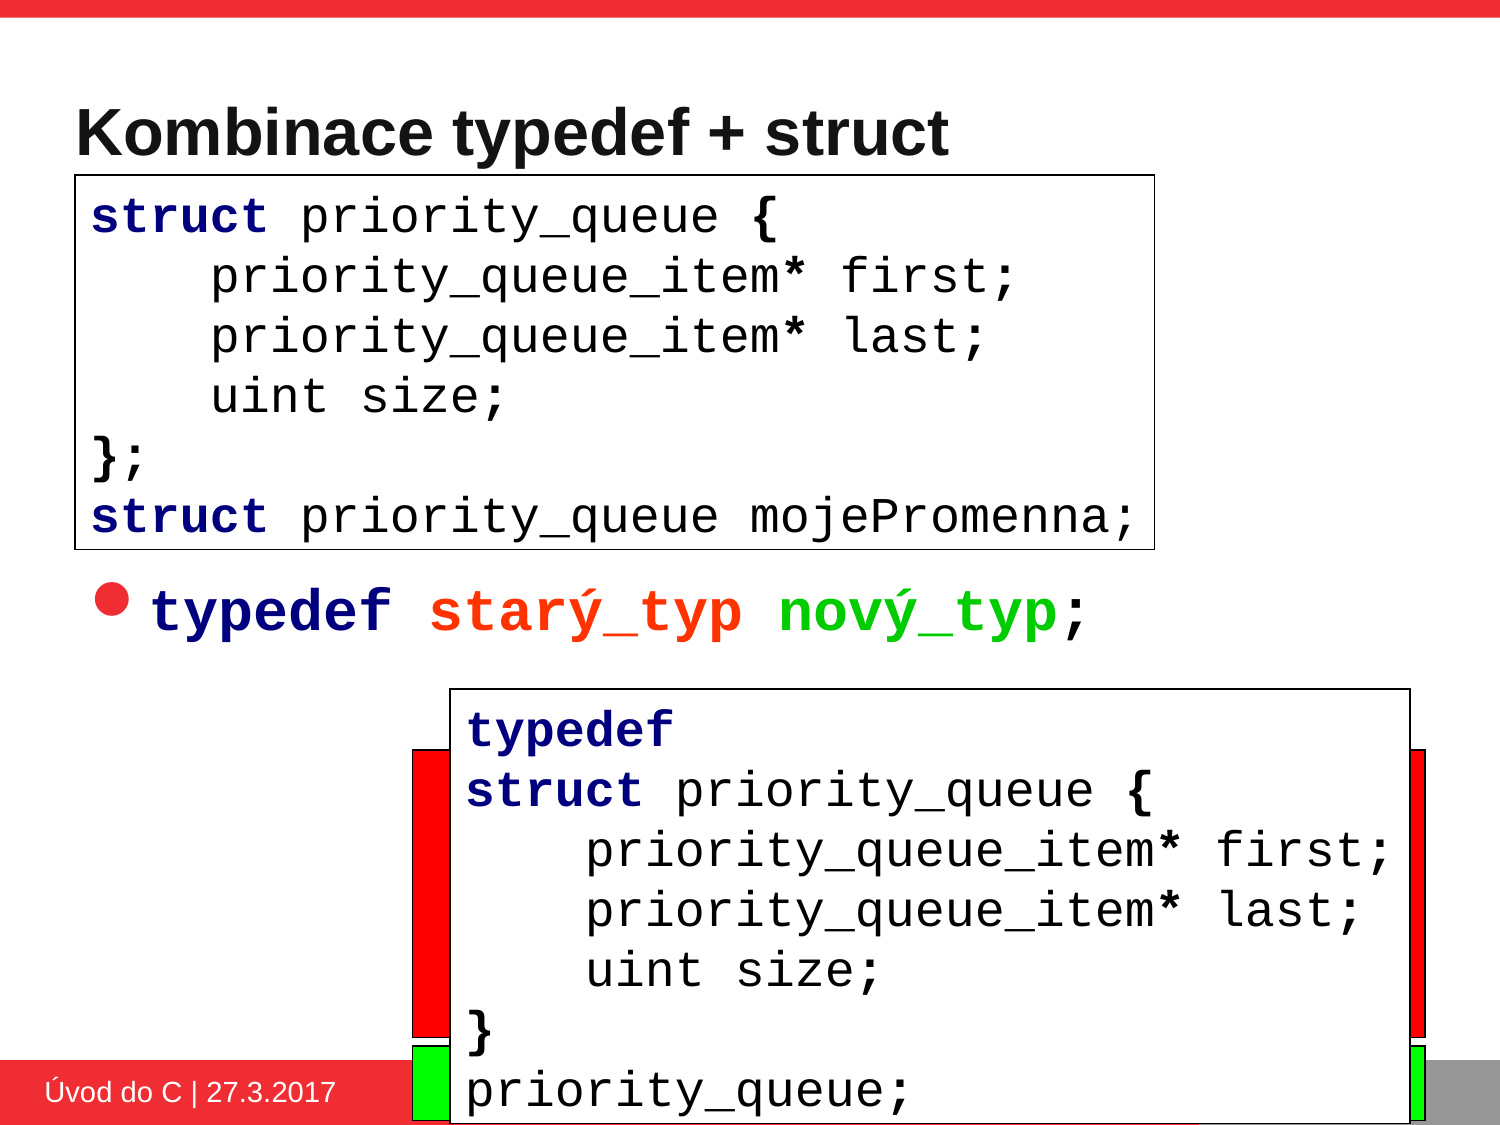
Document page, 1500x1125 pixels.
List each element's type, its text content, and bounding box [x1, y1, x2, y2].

title Kombinace typedef + struct [75, 45, 1471, 208]
text_box [412, 1029, 450, 1038]
text_box [412, 1045, 450, 1121]
text_box [1410, 1029, 1425, 1038]
list typedef starý_typ nový_typ; [75, 237, 1457, 1029]
footer Úvod do C | 27.3.2017 [29, 1065, 1199, 1125]
text_box [1410, 1045, 1425, 1121]
text_box struct priority_queue { priority_queue_item* first; priority_queue_item* last; uint size; }; struct priority_queue mojePromenna; [75, 174, 1155, 550]
text_box typedef struct priority_queue { priority_queue_item* first; priority_queue_item* last; uint size; } priority_queue; [450, 688, 1410, 1124]
